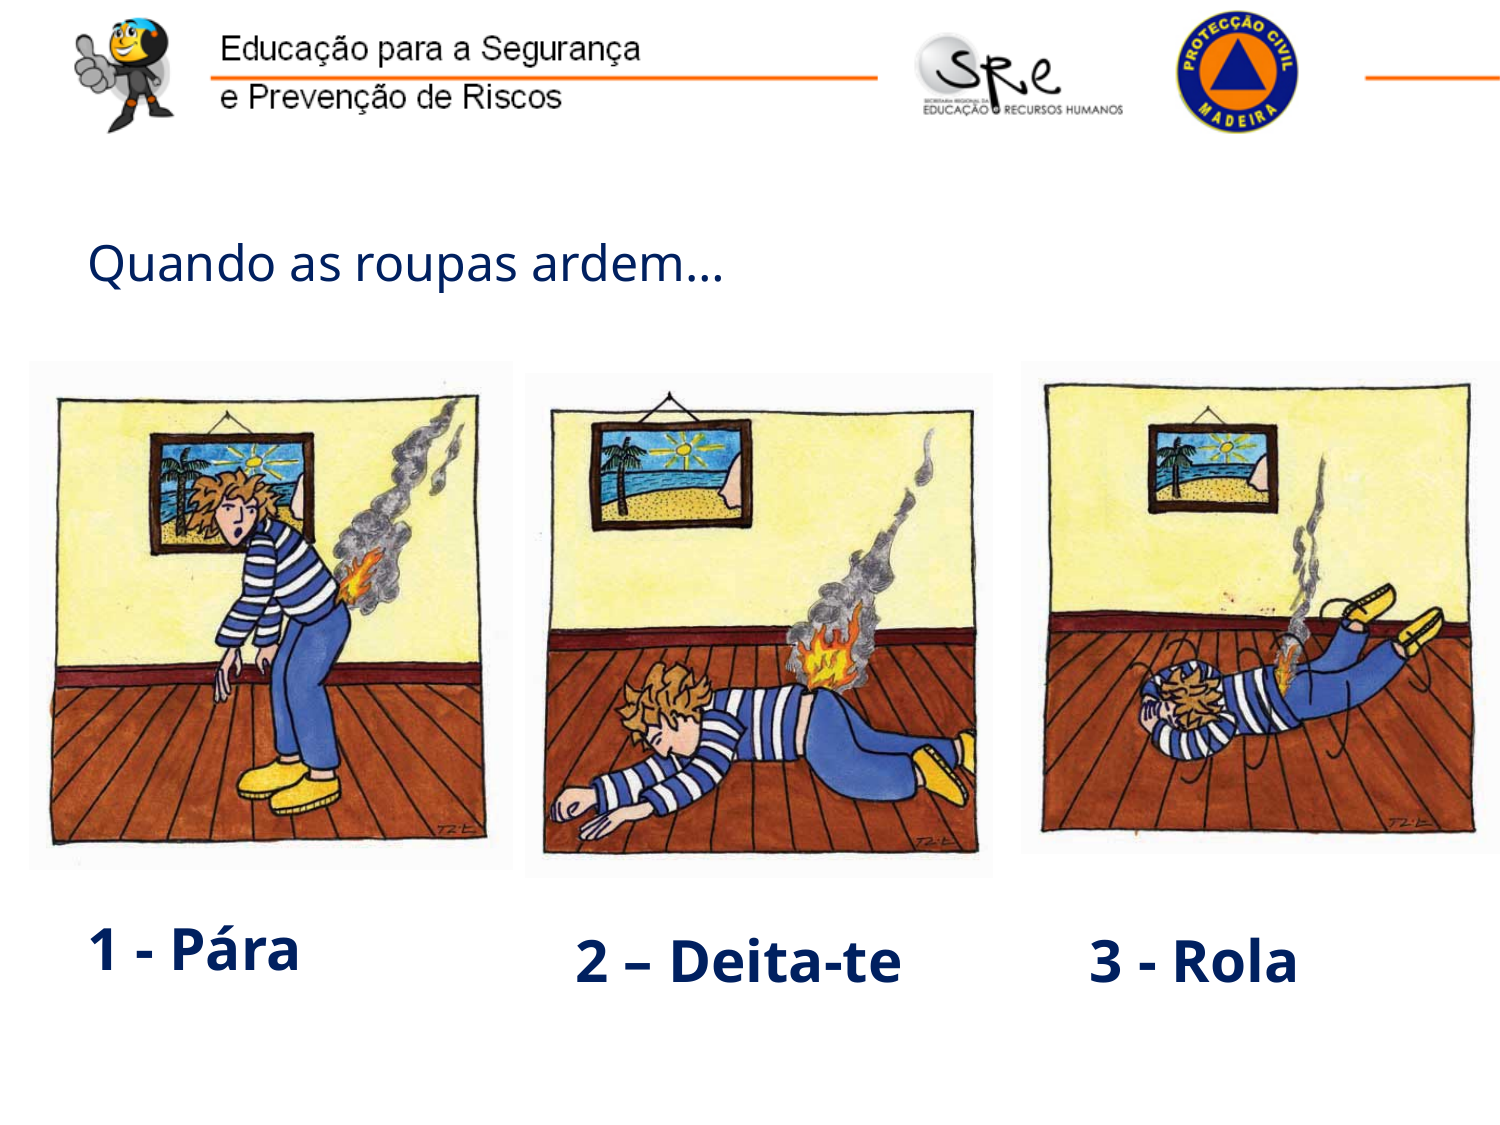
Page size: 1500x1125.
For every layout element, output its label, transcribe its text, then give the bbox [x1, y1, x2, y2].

text_box 2 – Deita-te [560, 916, 1022, 1002]
text_box 3 - Rola [1074, 916, 1500, 1002]
text_box Quando as roupas ardem… [72, 224, 1500, 300]
text_box 1 - Pára [72, 904, 498, 990]
picture [0, 0, 1500, 1125]
